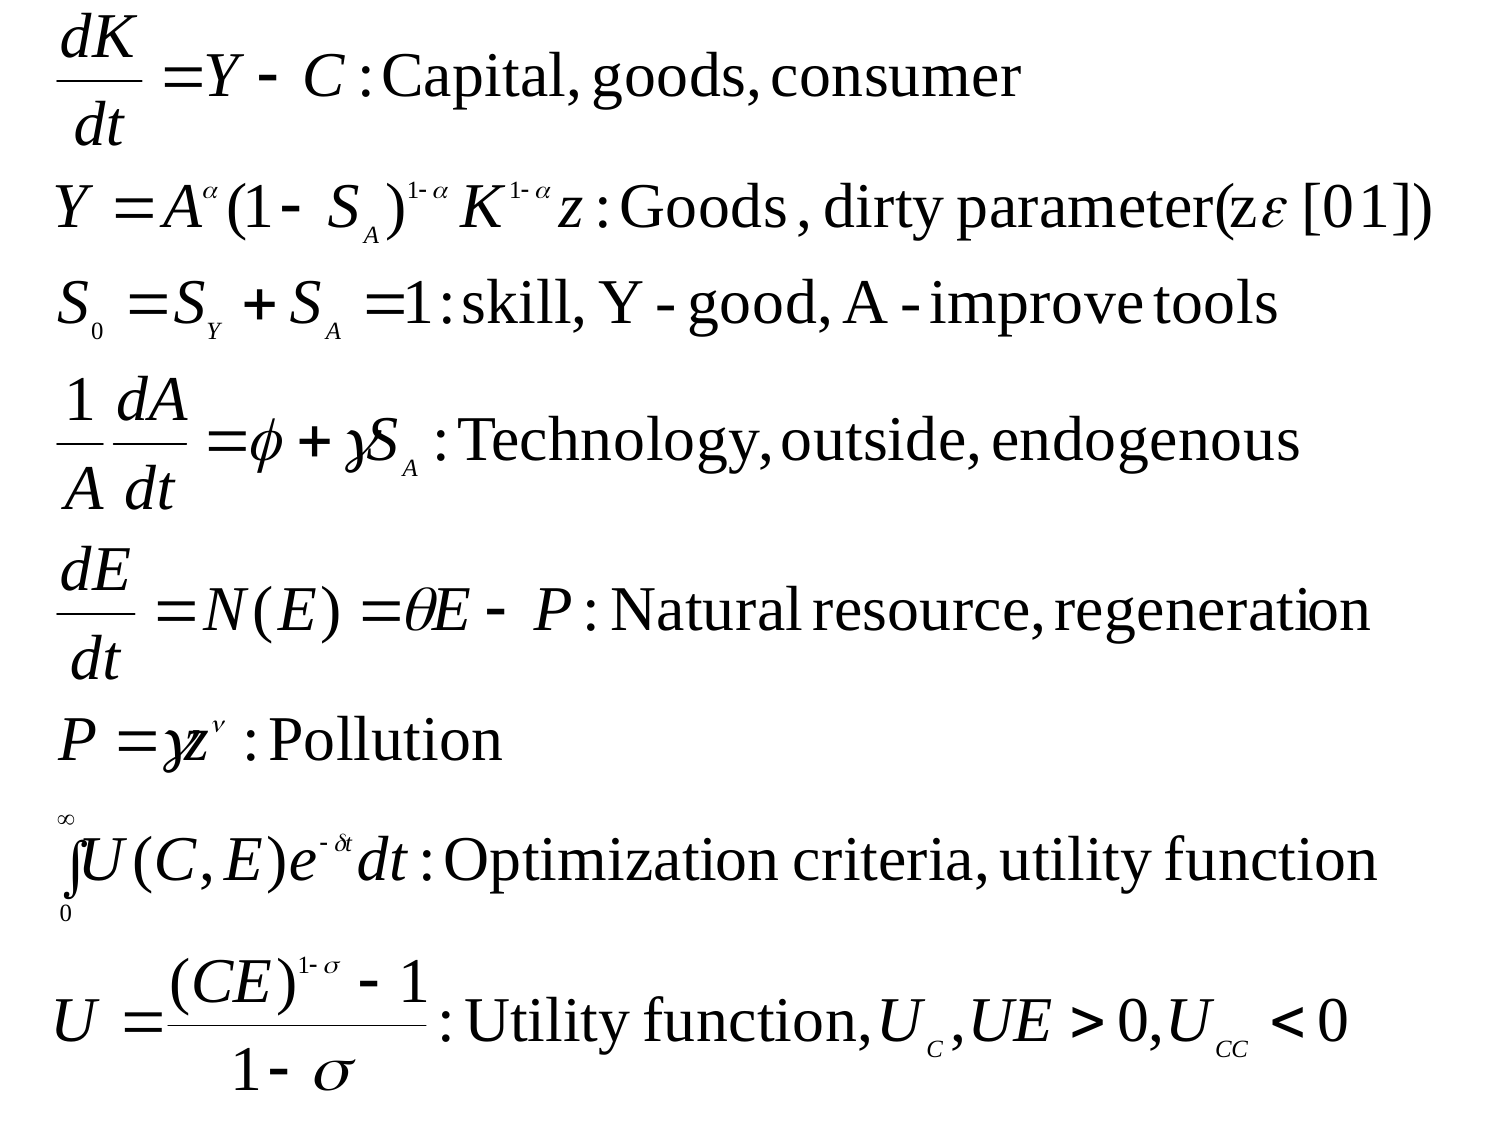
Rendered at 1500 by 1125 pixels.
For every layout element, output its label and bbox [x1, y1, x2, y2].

text_box [49, 0, 1441, 1101]
